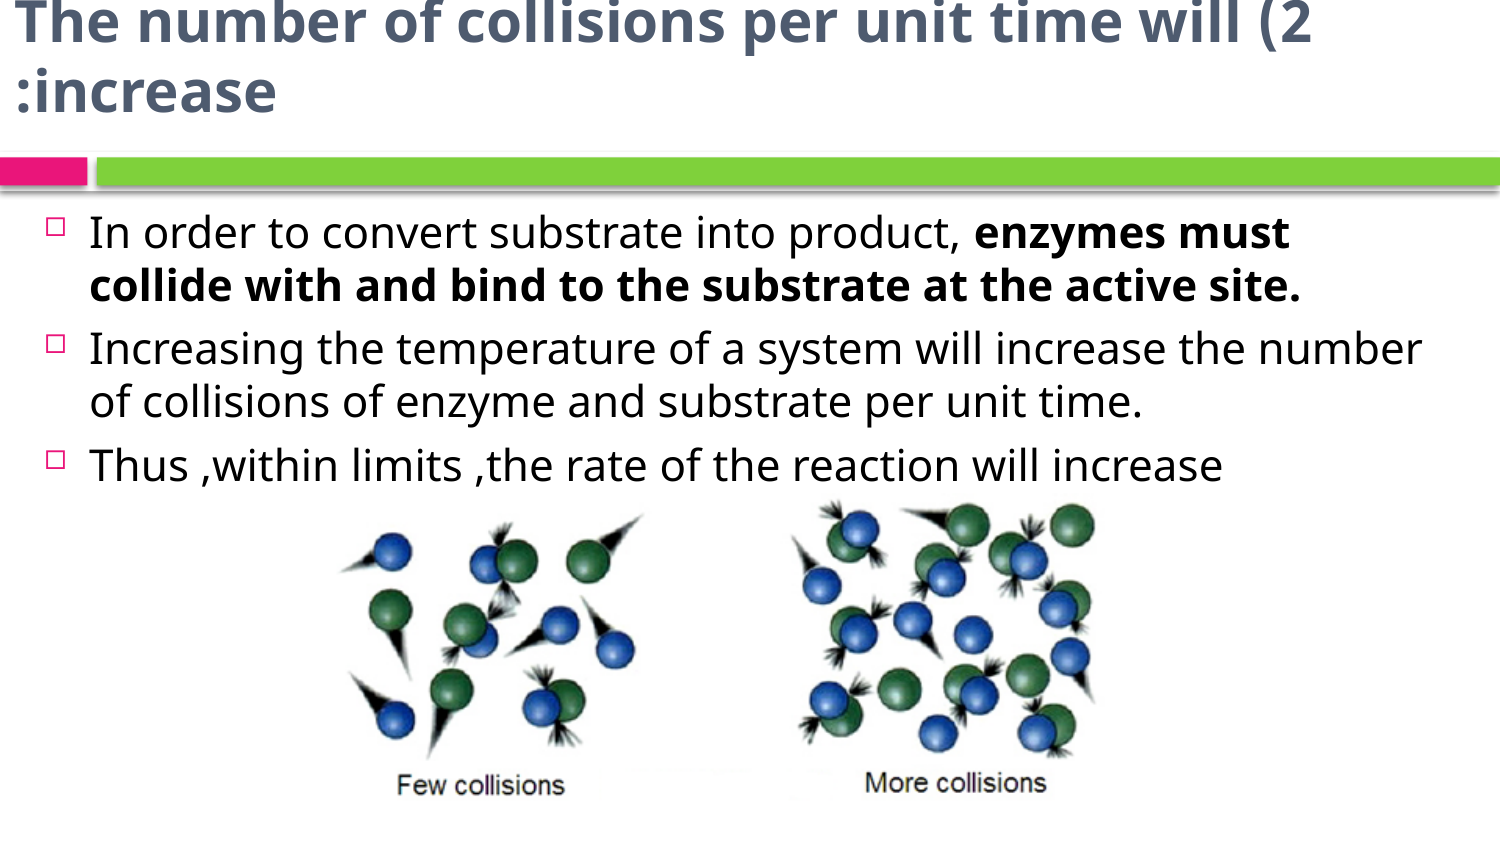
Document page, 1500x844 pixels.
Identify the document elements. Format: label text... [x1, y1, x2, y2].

picture [265, 492, 1142, 762]
title 2) The number of collisions per unit time will increase: [0, 28, 1500, 150]
list In order to convert substrate into product, enzymes must collide with and bind to the substrate at the active site. Increasing the temperature of a system will increase the number of collisions of enzyme and substrate per unit time. Thus ,within limits ,the rate of the reaction will increase [29, 196, 1447, 505]
picture [383, 764, 1058, 812]
